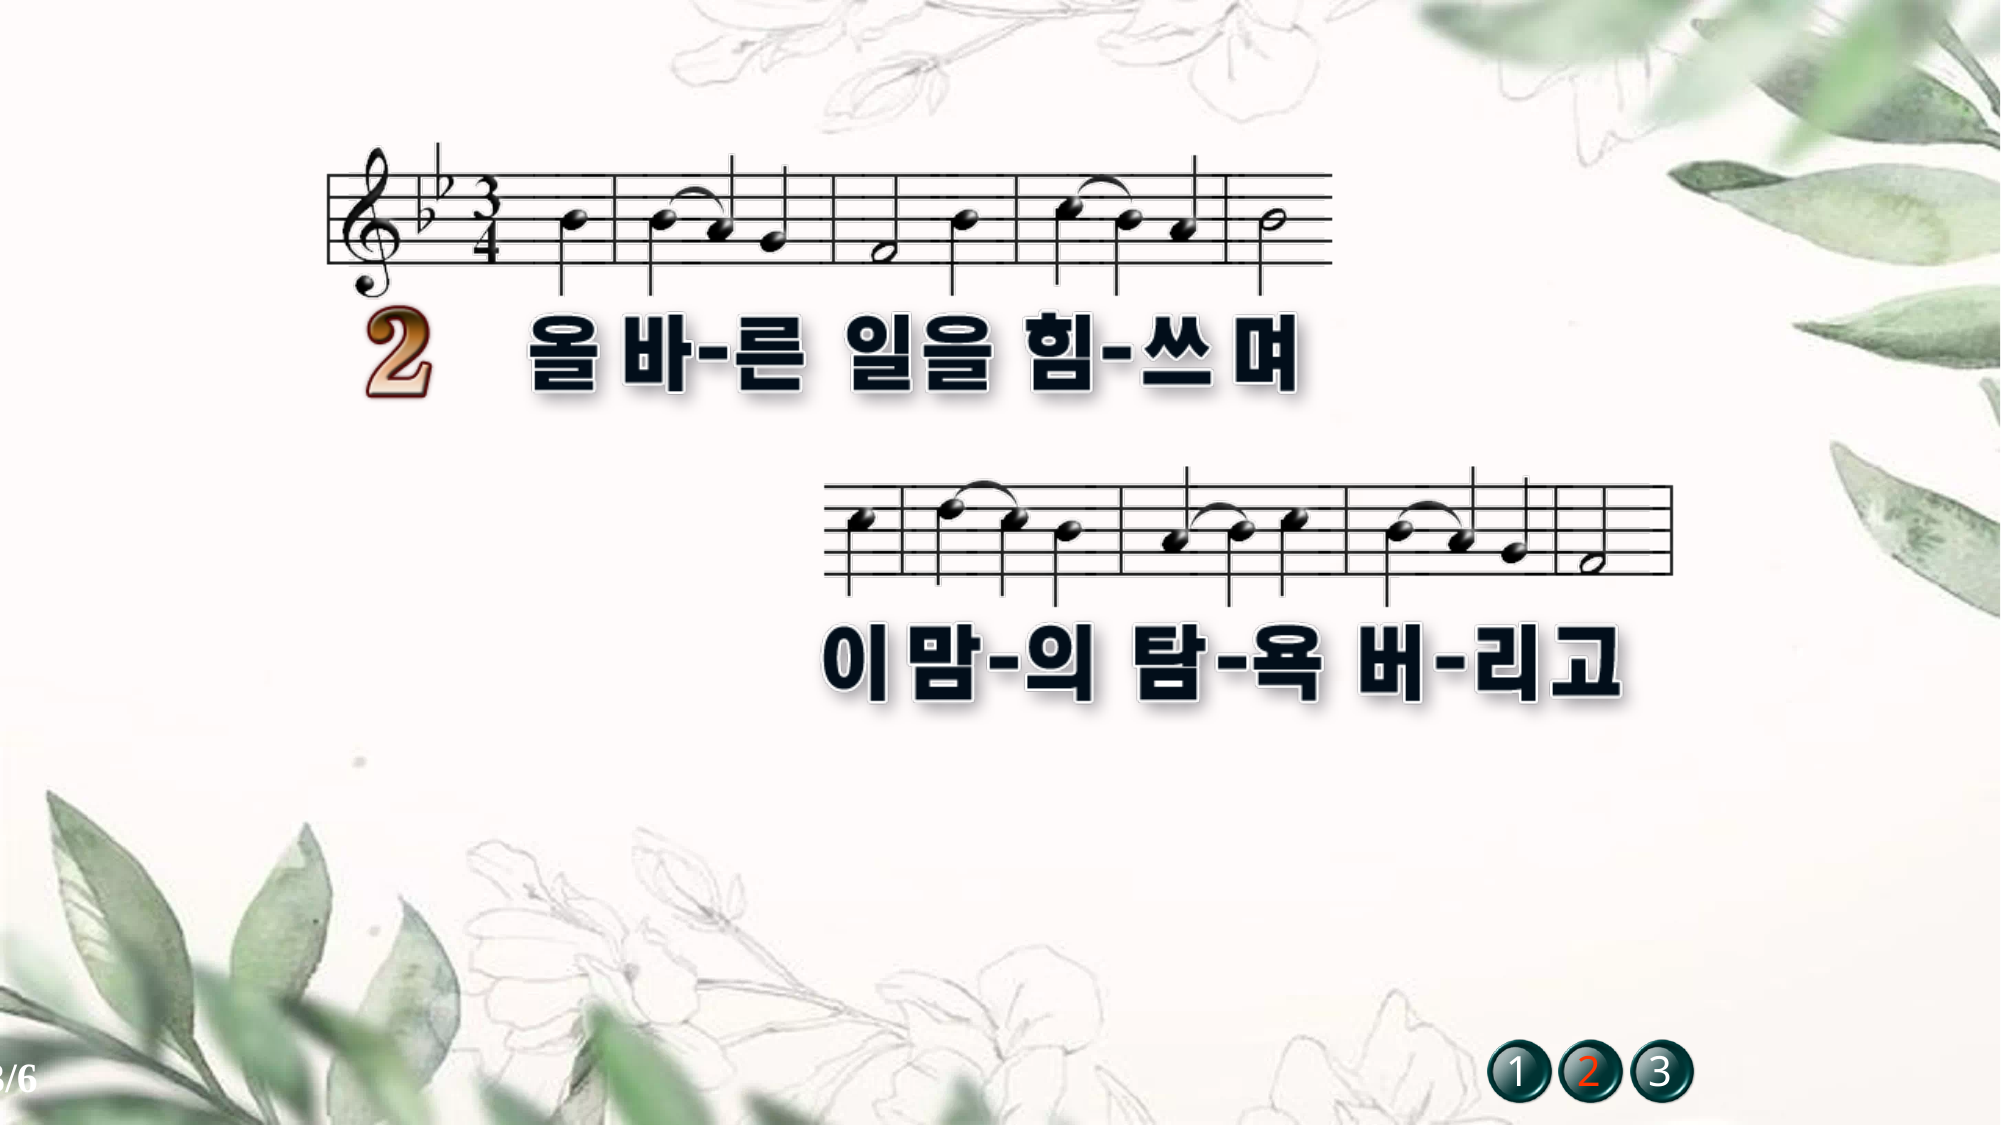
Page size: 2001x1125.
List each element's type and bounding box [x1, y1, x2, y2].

picture [0, 0, 2001, 1125]
text_box [1555, 1035, 1626, 1106]
text_box [1627, 1035, 1697, 1106]
text_box [1484, 1035, 1555, 1106]
